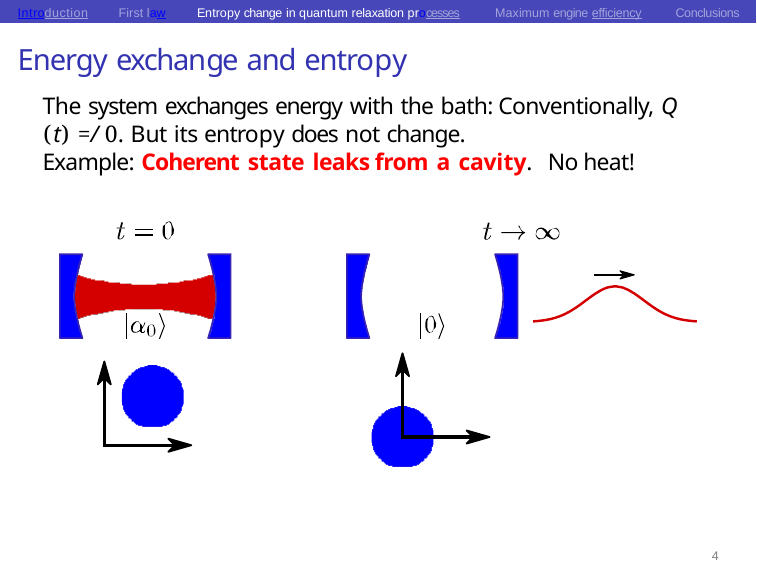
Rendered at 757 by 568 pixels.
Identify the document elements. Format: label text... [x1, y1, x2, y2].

text_box The system exchanges energy with the bath: Conventionally, Q (t) =/ 0. But its entropy does not change. Example: Coherent state leaks from a cavity. No heat! [40, 90, 697, 176]
text_box [425, 315, 437, 334]
text_box [131, 321, 146, 333]
text_box [208, 254, 232, 339]
title Energy exchange and entropy [15, 41, 741, 136]
text_box [83, 272, 208, 321]
text_box [59, 254, 83, 339]
text_box [495, 254, 519, 339]
text_box [483, 222, 492, 240]
text_box [346, 254, 370, 339]
slide_number 3 [701, 547, 745, 563]
text_box [162, 221, 174, 240]
text_box [121, 365, 184, 428]
text_box [371, 406, 434, 468]
text_box [620, 270, 635, 279]
text_box [535, 227, 560, 240]
text_box [466, 430, 490, 444]
text_box [97, 361, 111, 385]
text_box [501, 225, 526, 240]
text_box [495, 258, 503, 334]
text_box [116, 222, 125, 240]
text_box [147, 324, 156, 337]
text_box [168, 438, 192, 452]
text_box [75, 256, 83, 336]
text_box [208, 258, 216, 335]
text_box Introduction First law Entropy change in quantum relaxation processes Maximum engine efficiency Conclusions [15, 4, 741, 20]
text_box [395, 353, 410, 377]
text_box [362, 256, 370, 336]
text_box [533, 286, 697, 322]
